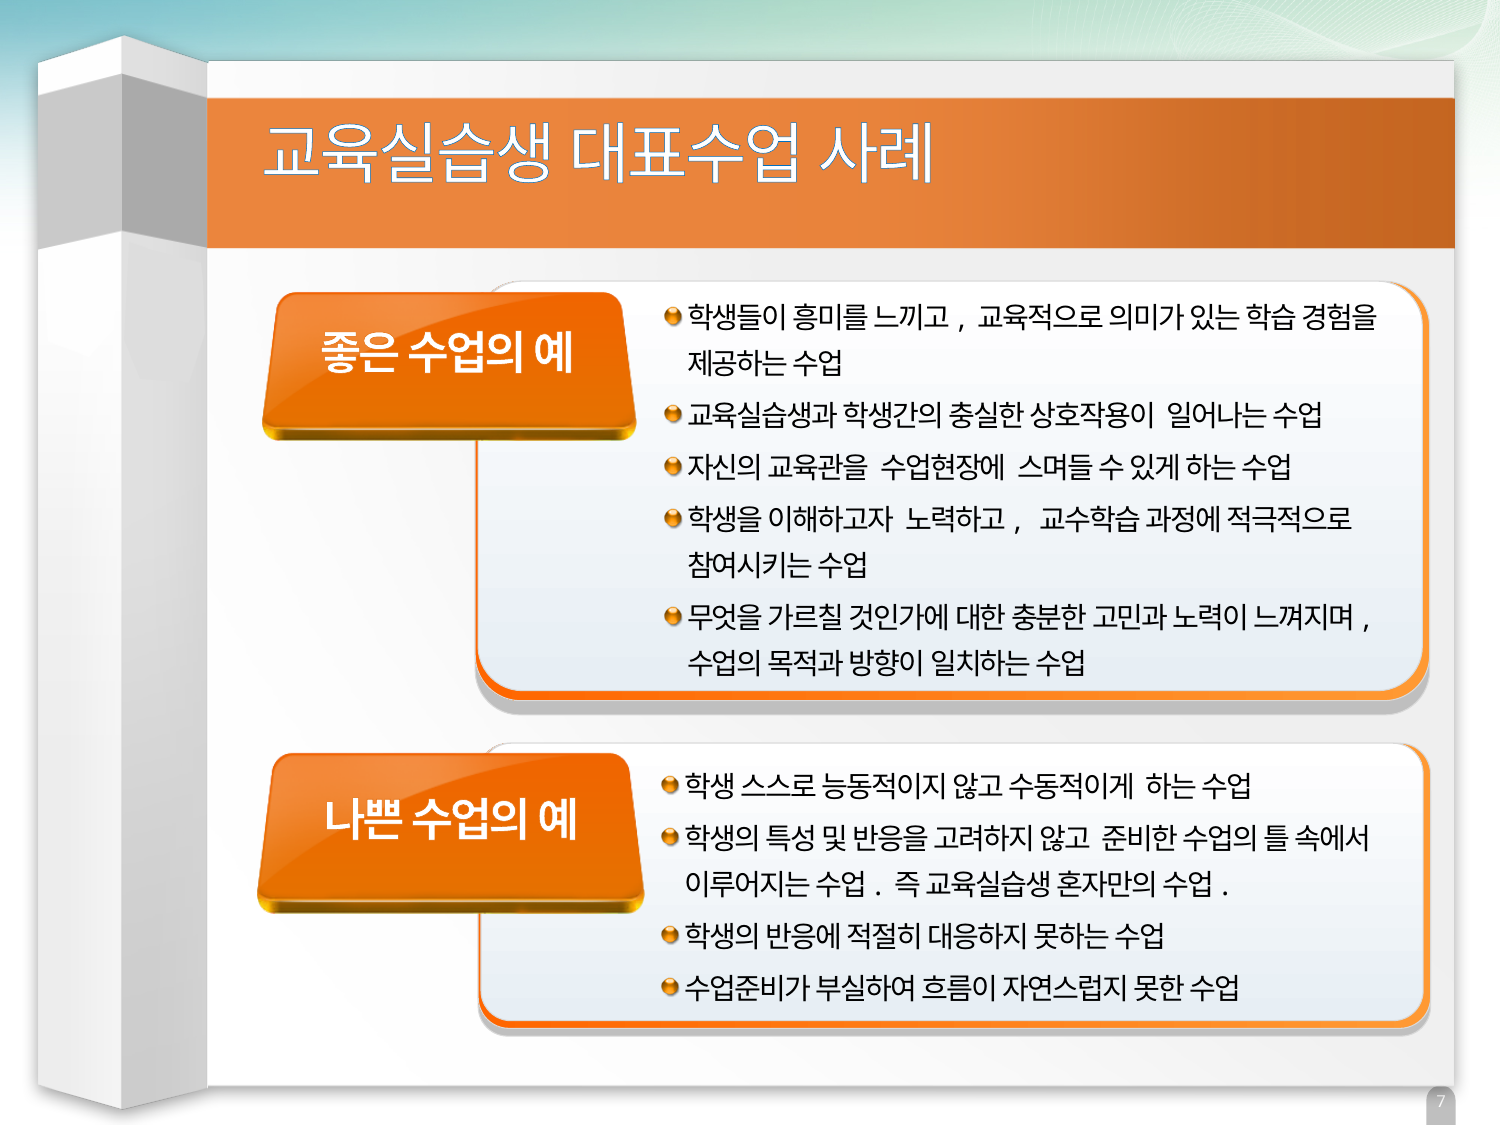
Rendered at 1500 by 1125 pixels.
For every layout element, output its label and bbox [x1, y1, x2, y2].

text_box [474, 280, 1430, 715]
picture [0, 0, 1500, 1125]
text_box [257, 741, 1442, 1037]
text_box [262, 280, 637, 442]
